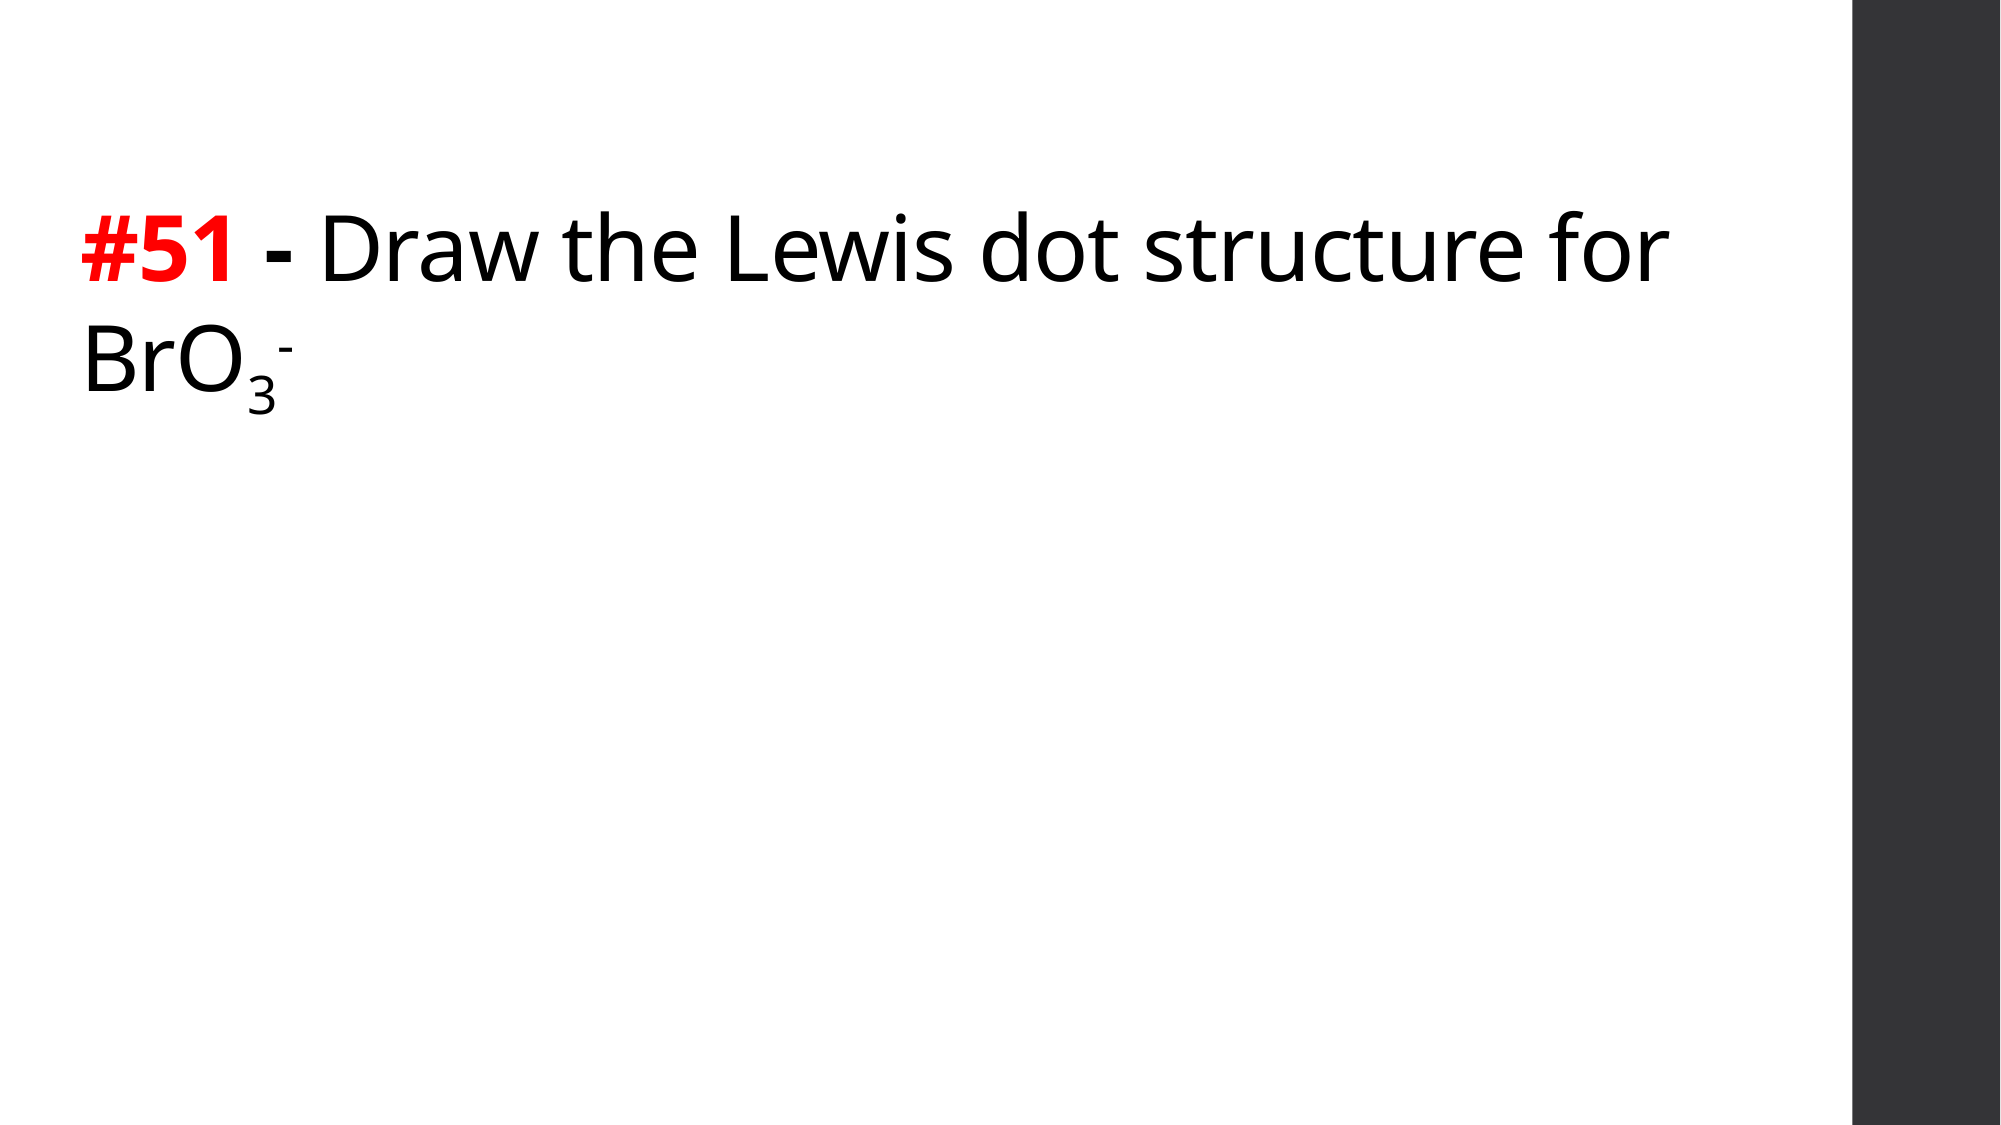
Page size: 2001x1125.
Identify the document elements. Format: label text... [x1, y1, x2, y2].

title #51 - Draw the Lewis dot structure for BrO3- [65, 160, 1866, 422]
